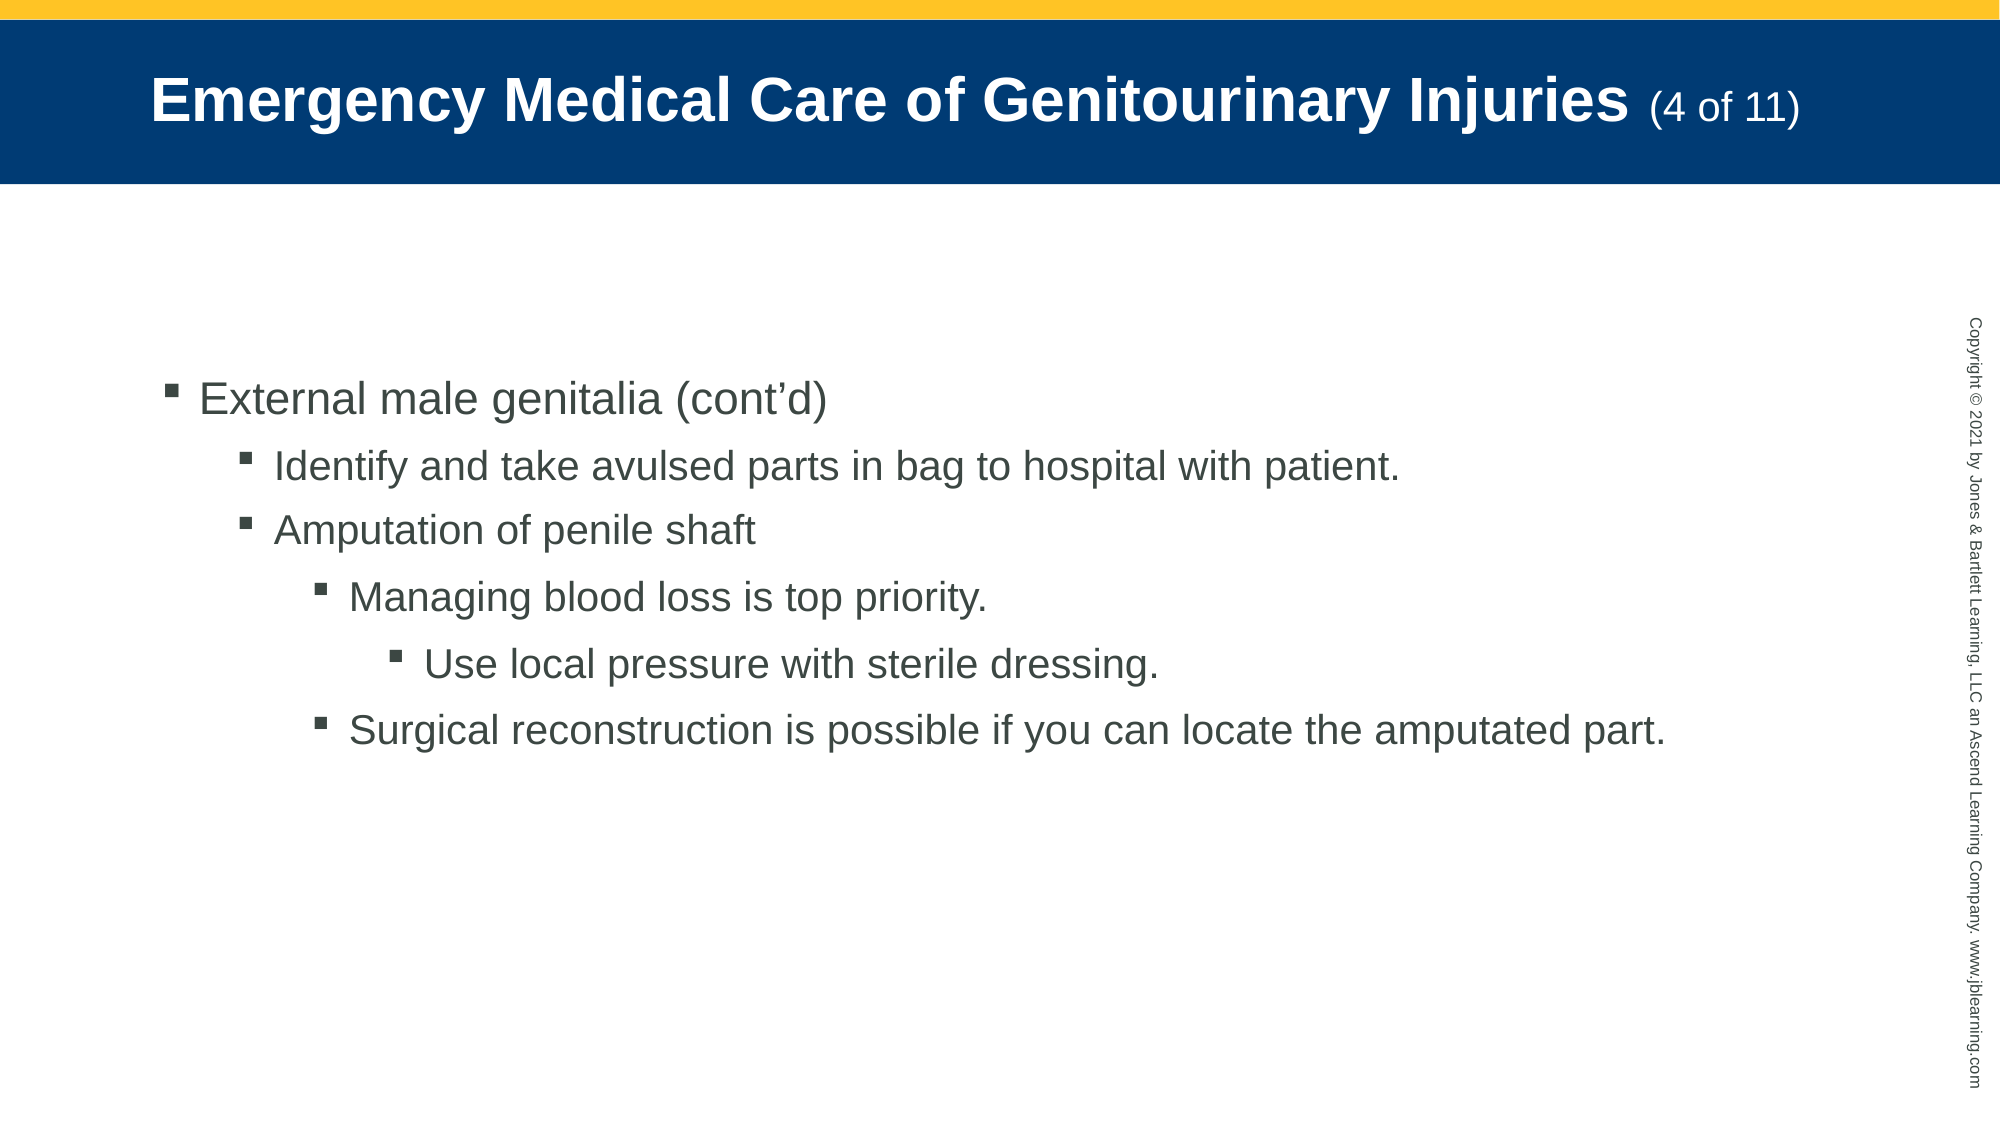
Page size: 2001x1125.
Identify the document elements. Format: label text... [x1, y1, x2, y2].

list External male genitalia (cont’d) Identify and take avulsed parts in bag to hospital with patient. Amputation of penile shaft Managing blood loss is top priority. Use local pressure with sterile dressing. Surgical reconstruction is possible if you can locate the amputated part. [146, 361, 1859, 1016]
title Emergency Medical Care of Genitourinary Injuries (4 of 11) [0, 19, 2000, 185]
